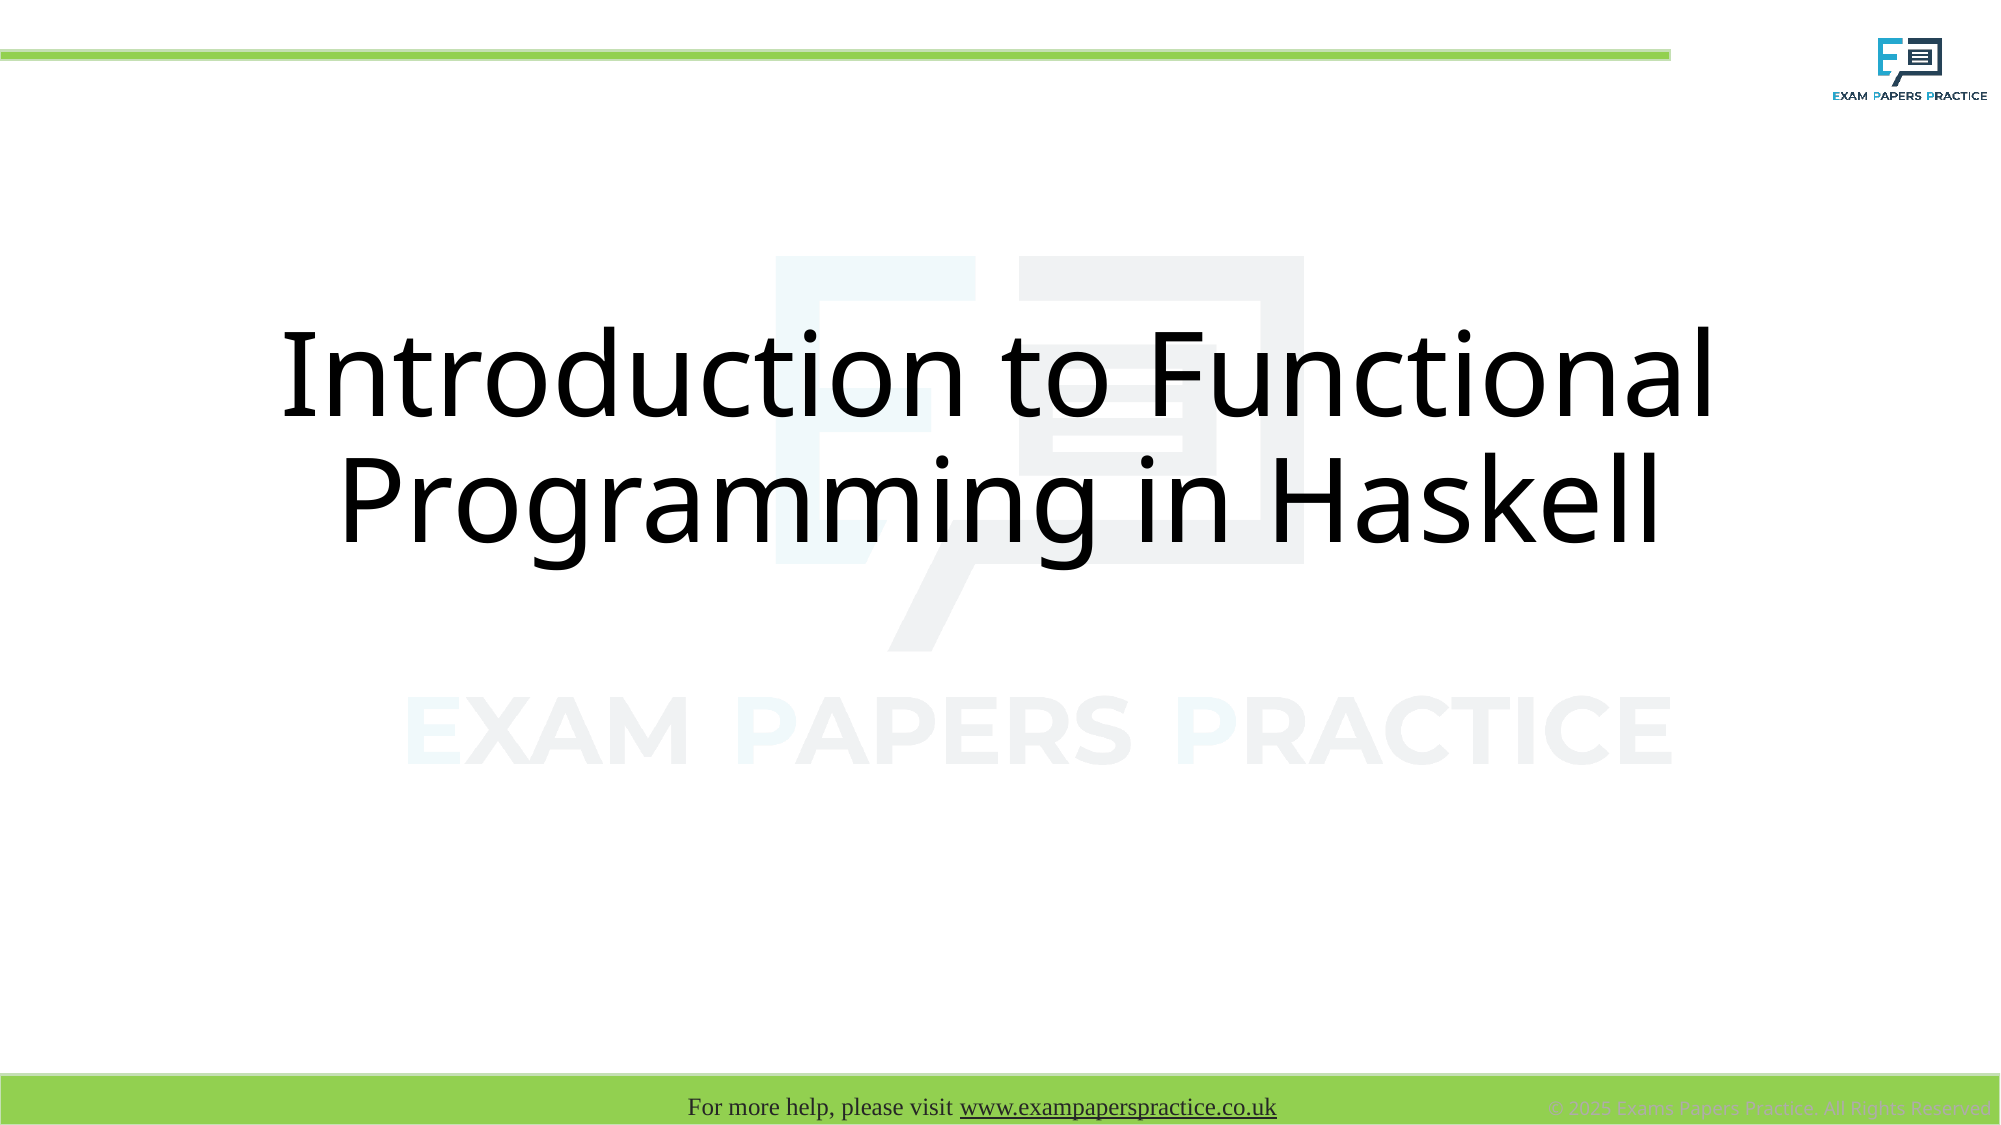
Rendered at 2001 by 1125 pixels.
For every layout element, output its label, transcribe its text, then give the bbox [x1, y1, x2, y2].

title Introduction to Functional Programming in Haskell [249, 184, 1750, 576]
